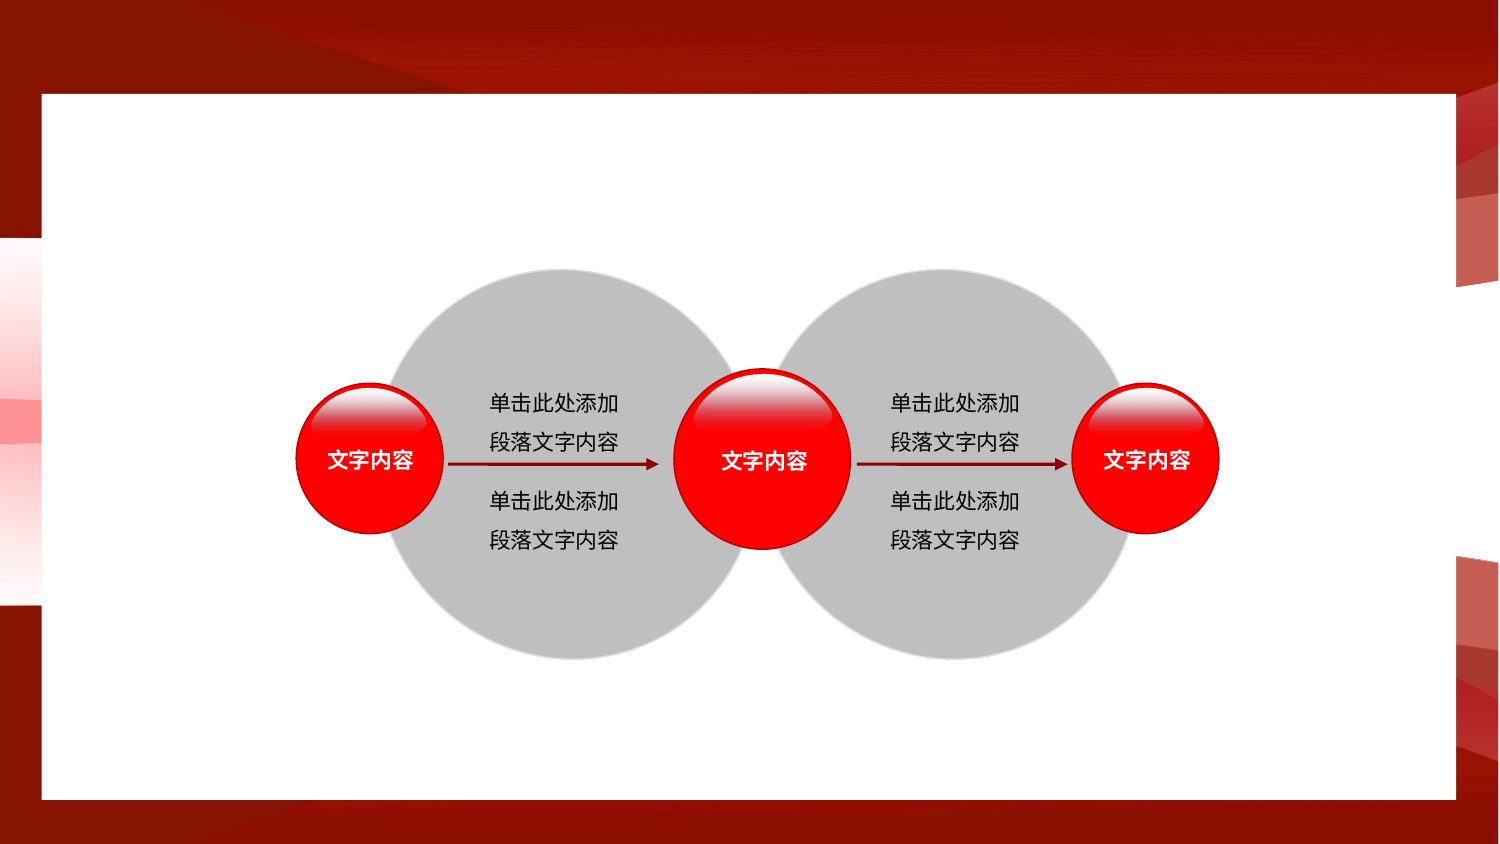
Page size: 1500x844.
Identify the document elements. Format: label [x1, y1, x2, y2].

picture [0, 0, 1499, 844]
text_box [673, 368, 851, 550]
text_box [296, 383, 444, 534]
text_box [1072, 383, 1220, 534]
text_box [758, 267, 1138, 662]
text_box [377, 267, 757, 662]
